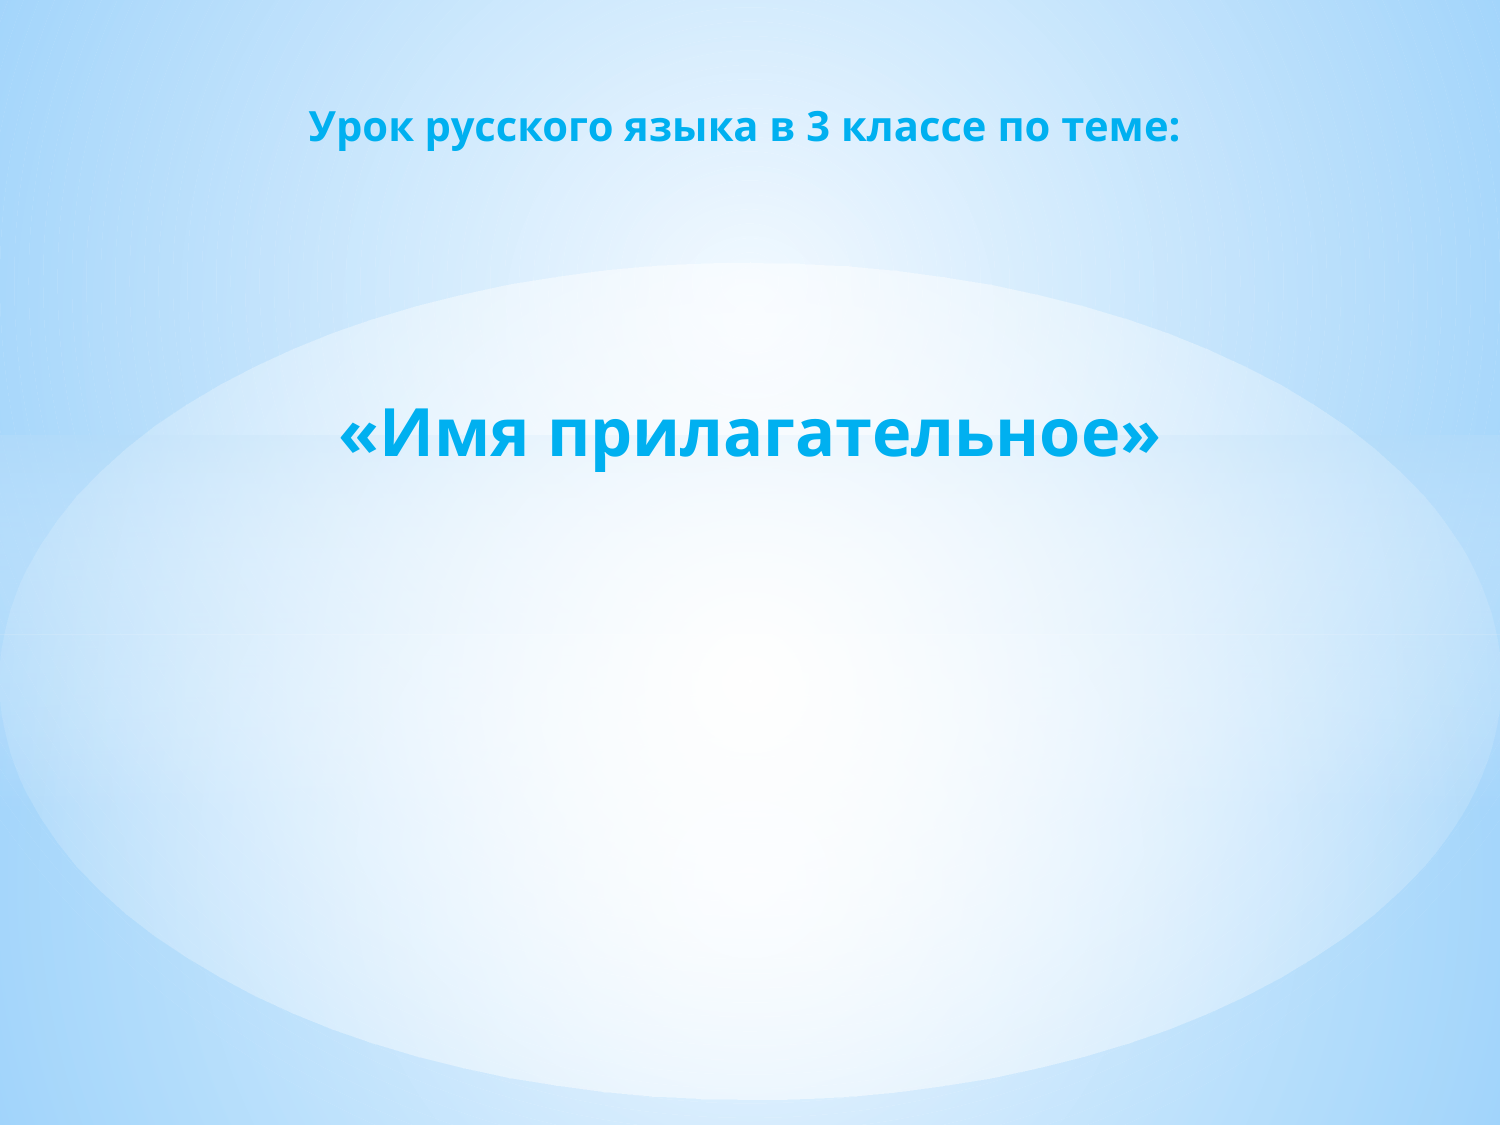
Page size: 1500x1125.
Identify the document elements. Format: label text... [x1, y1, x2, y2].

text_box Урок русского языка в 3 классе по теме: «Имя прилагательное» [53, 42, 1447, 838]
